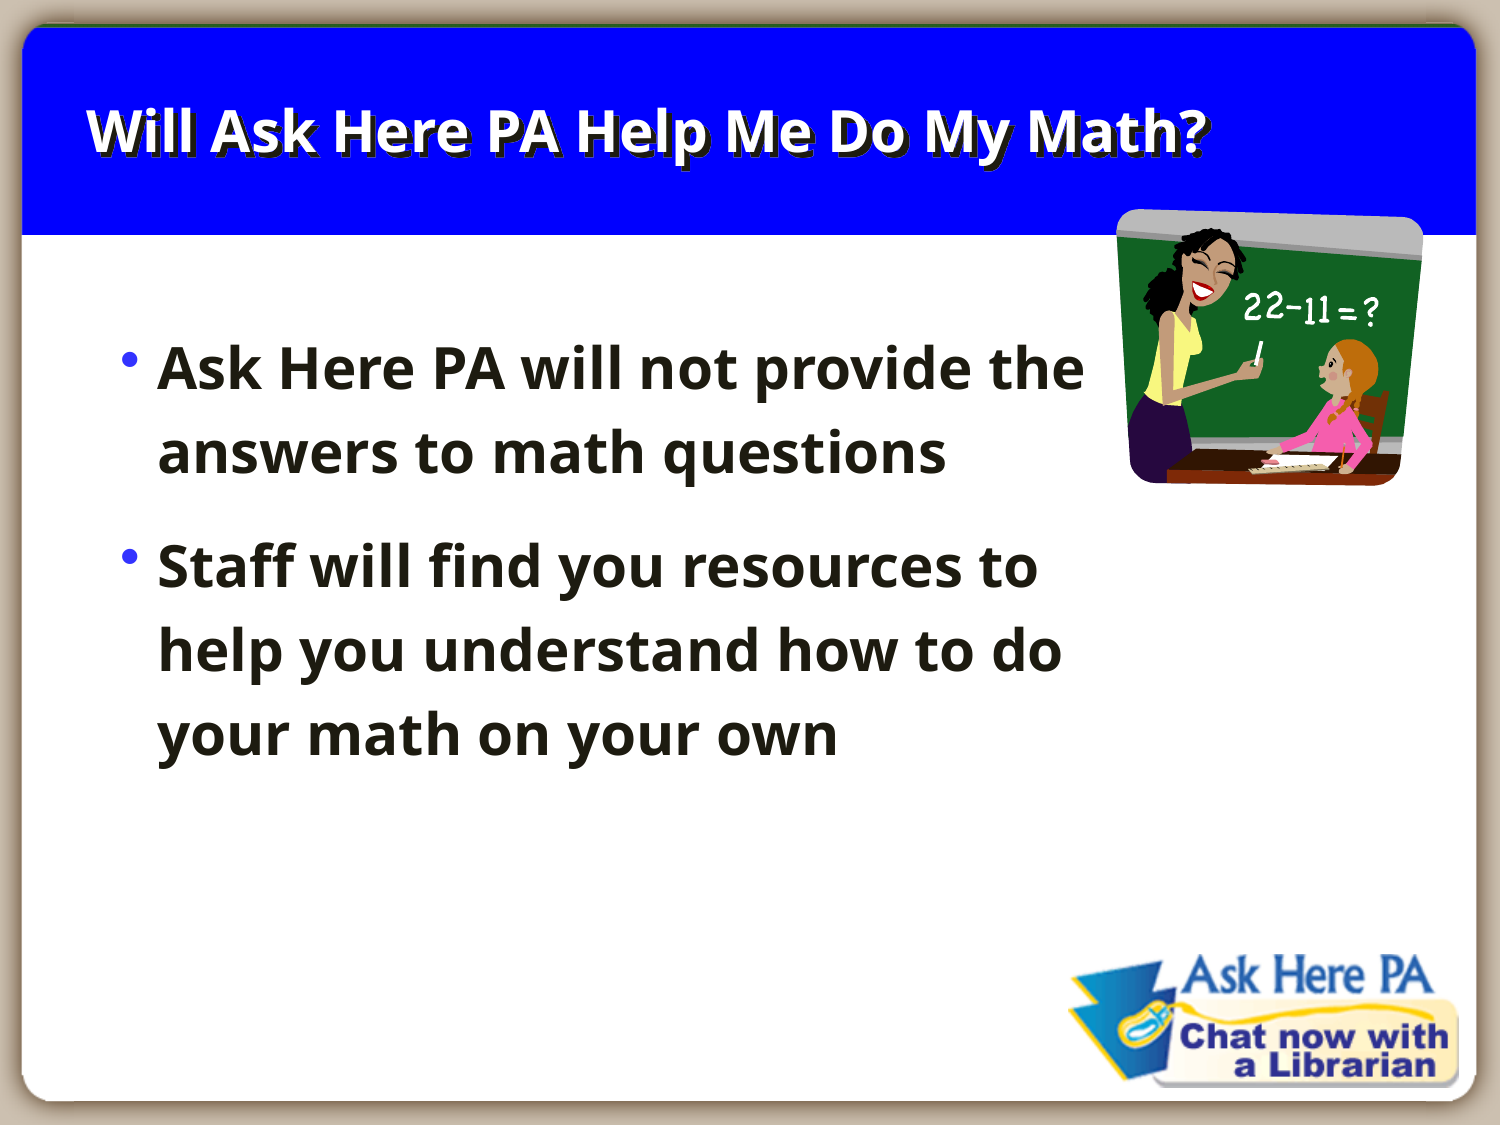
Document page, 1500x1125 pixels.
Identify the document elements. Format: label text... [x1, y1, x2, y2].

title Will Ask Here PA Help Me Do My Math? [71, 23, 1224, 236]
picture [0, 0, 1500, 1125]
list Ask Here PA will not provide the answers to math questions Staff will find you resources to help you understand how to do your math on your own [117, 317, 1130, 1008]
